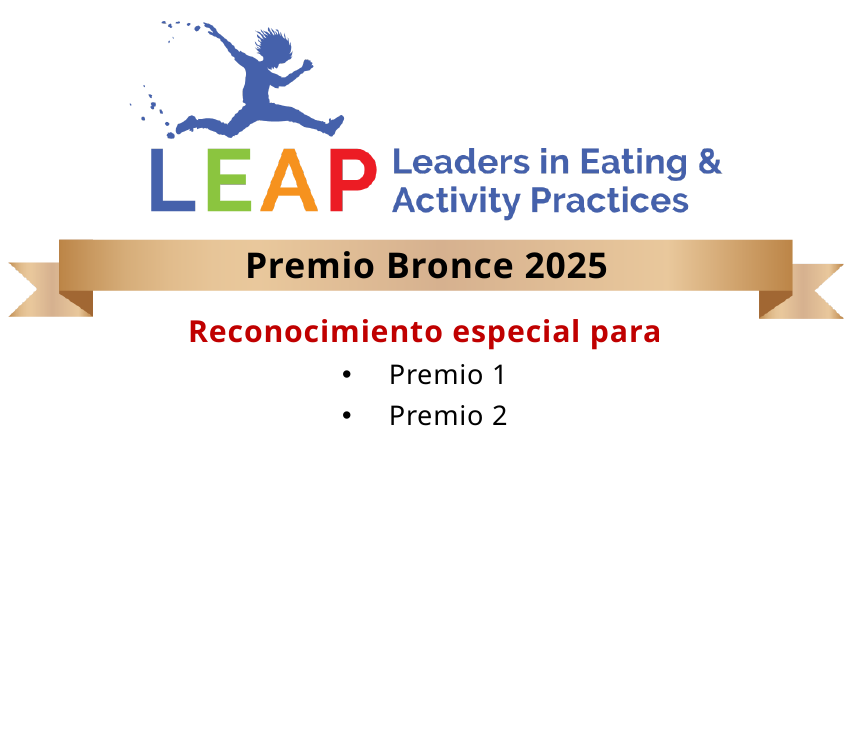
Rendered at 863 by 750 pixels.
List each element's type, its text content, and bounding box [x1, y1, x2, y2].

title Premio Bronce 2025 [65, 240, 788, 294]
list Reconocimiento especial para Premio 1 Premio 2 [92, 309, 758, 604]
picture [1, 0, 863, 338]
